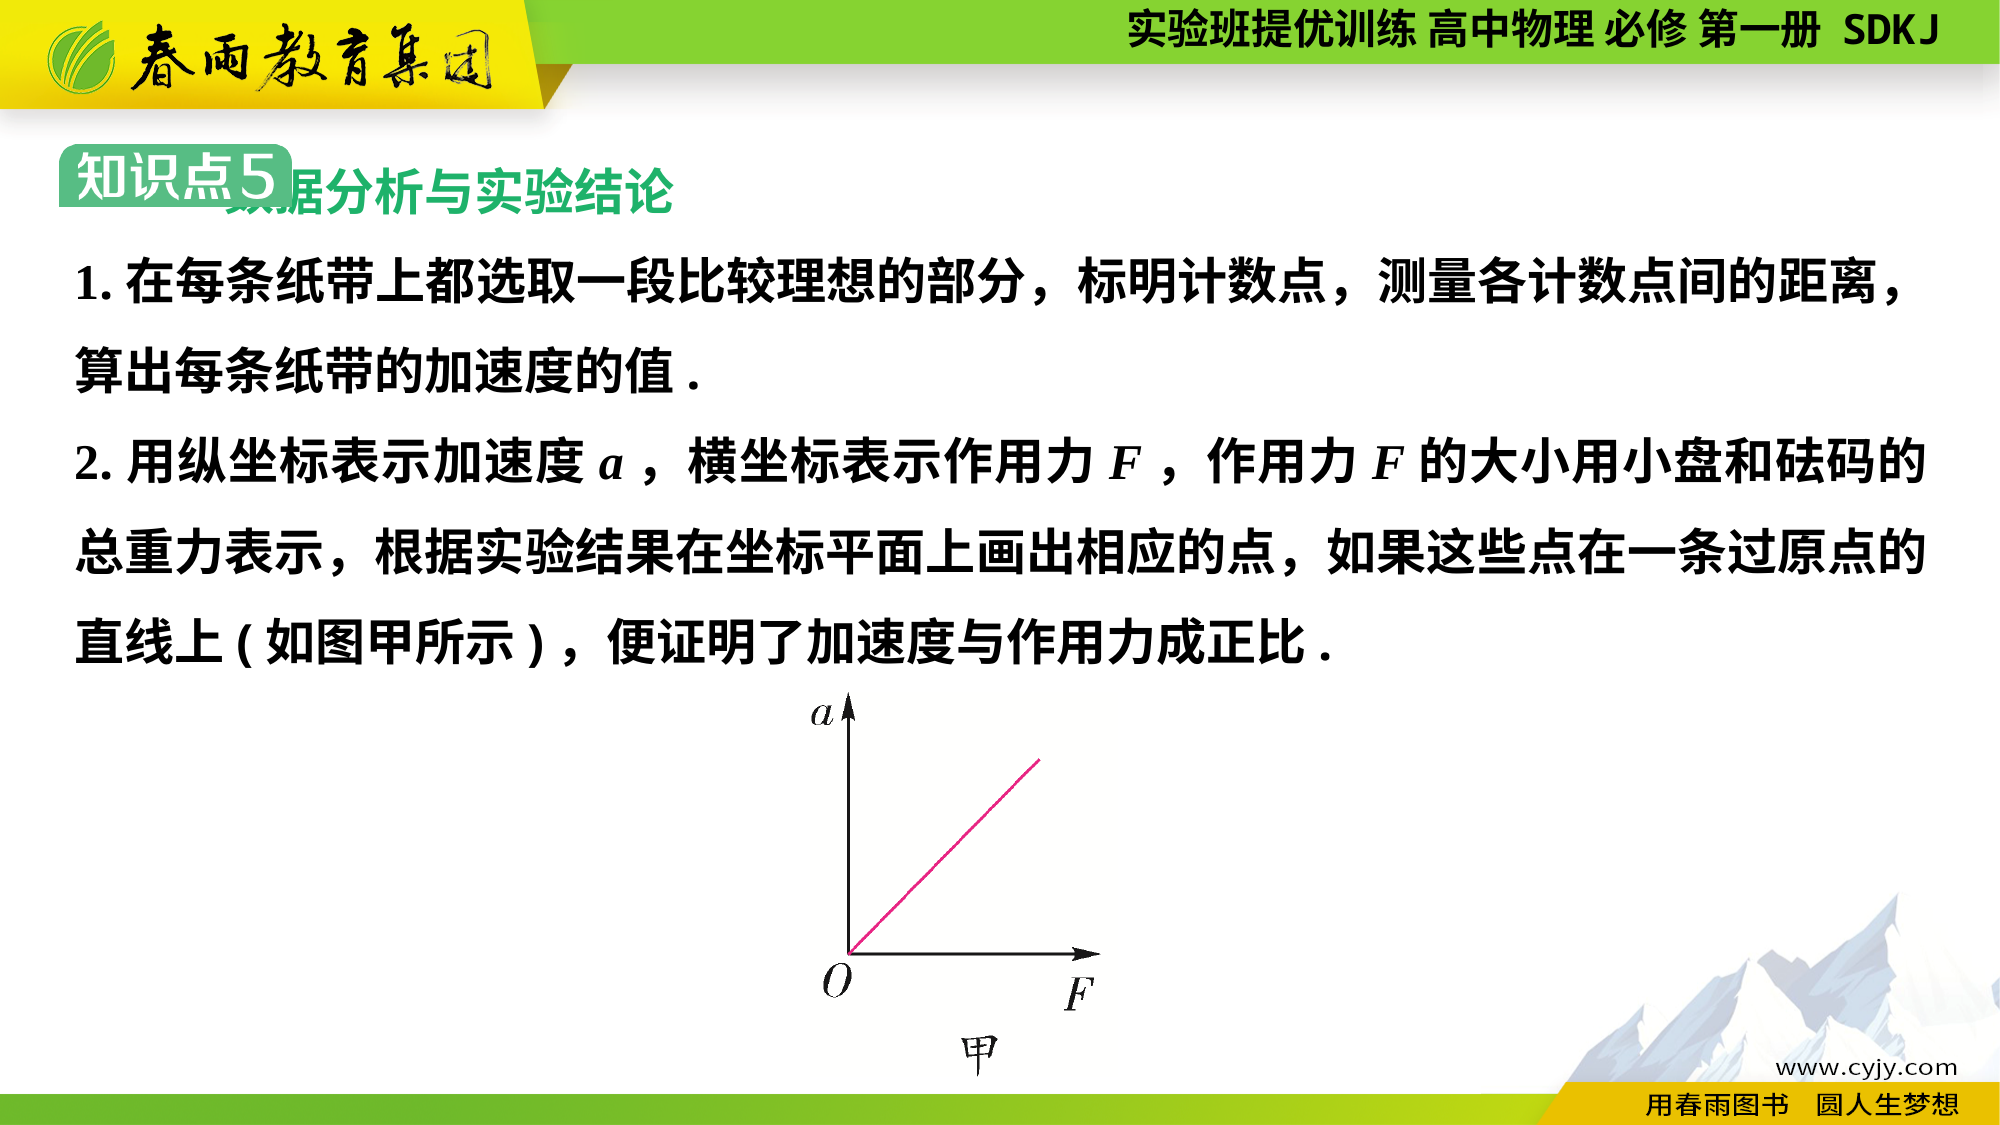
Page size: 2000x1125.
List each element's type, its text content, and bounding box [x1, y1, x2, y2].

list 数据分析与实验结论 1.在每条纸带上都选取一段比较理想的部分，标明计数点，测量各计数点间的距离，算出每条纸带的加速度的值. 2.用纵坐标表示加速度a，横坐标表示作用力F，作用力F的大小用小盘和砝码的总重力表示，根据实验结果在坐标平面上画出相应的点，如果这些点在一条过原点的直线上(如图甲所示)，便证明了加速度与作用力成正比. [59, 122, 1944, 672]
picture [0, 0, 2000, 1125]
